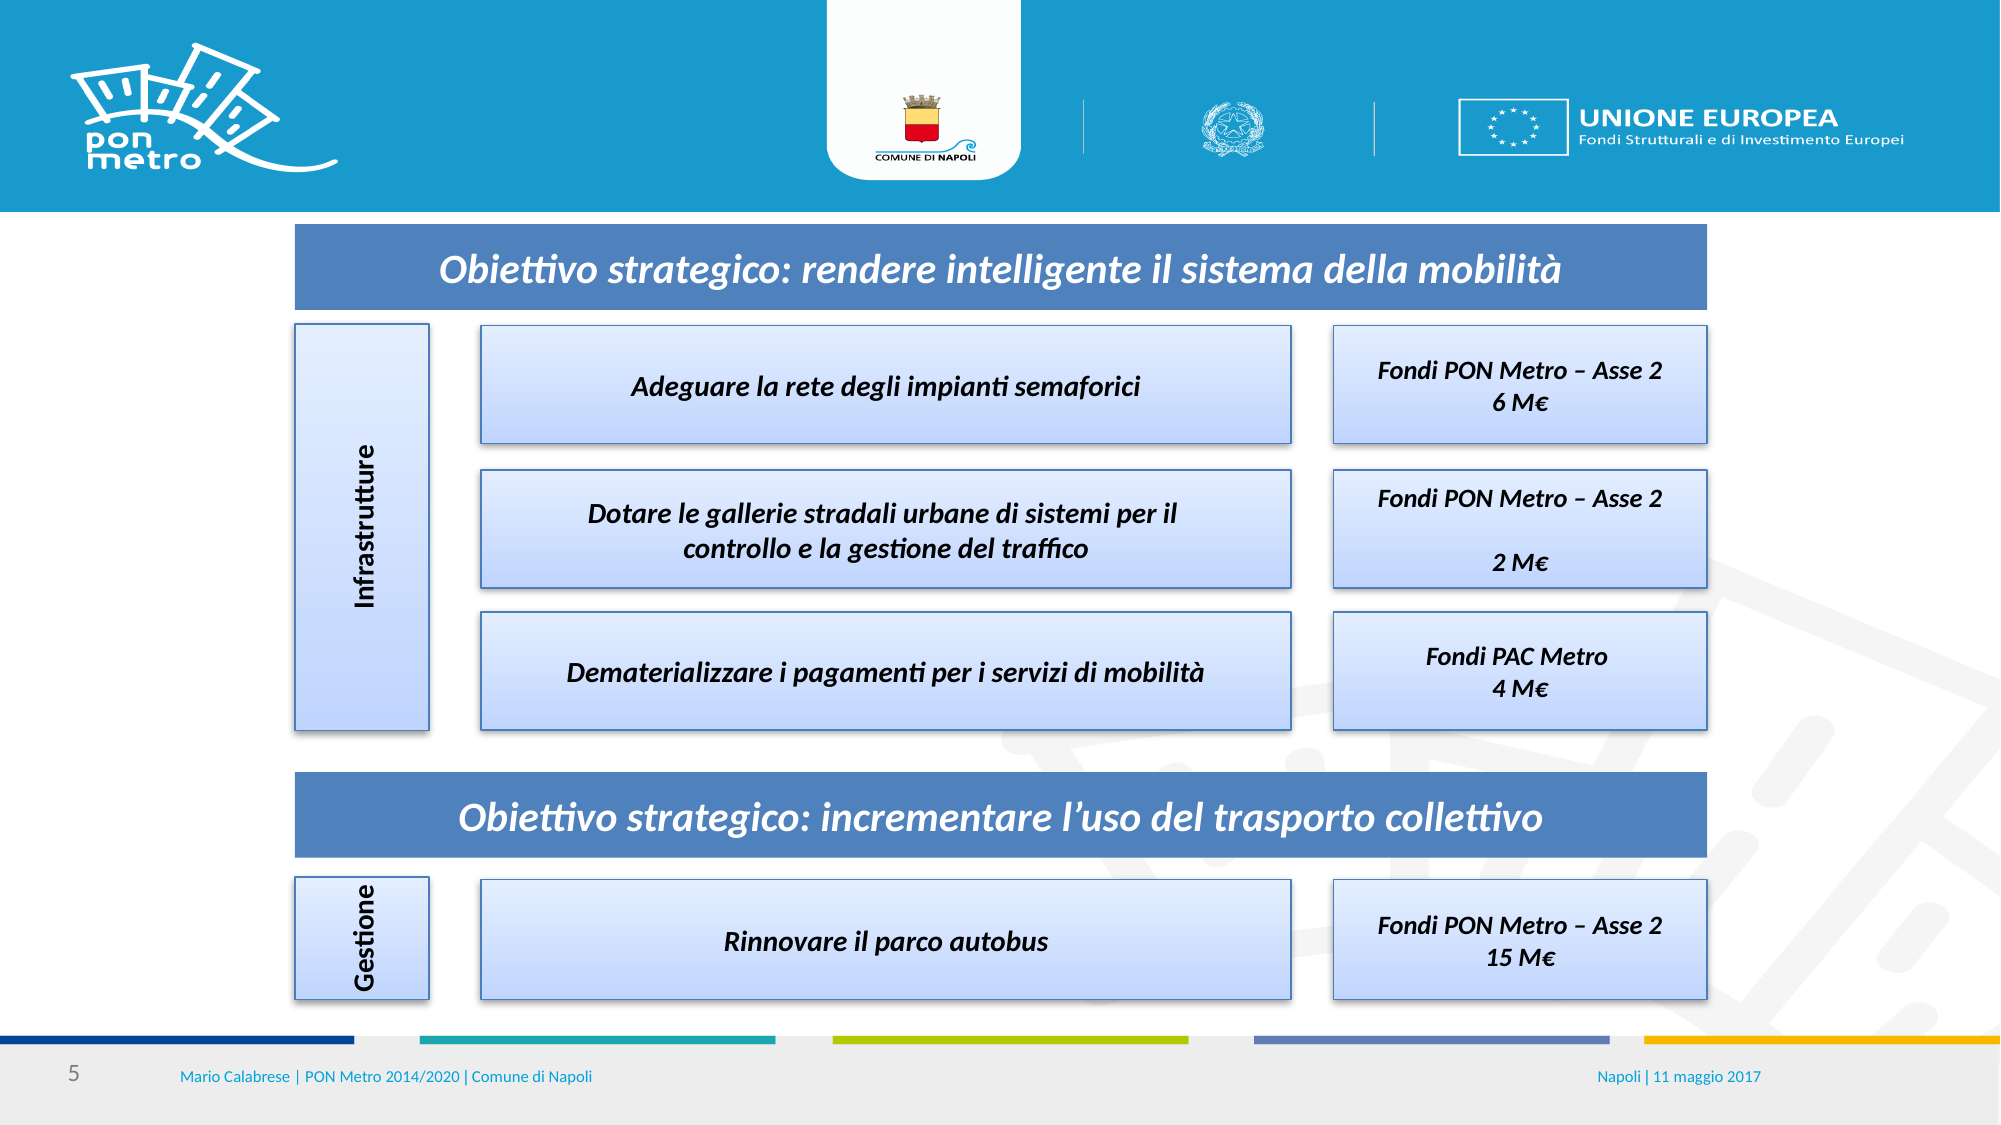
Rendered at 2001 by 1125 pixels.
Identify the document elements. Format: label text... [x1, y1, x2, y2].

text_box Gestione [294, 876, 430, 1000]
text_box Fondi PON Metro – Asse 2 15 M€ [1333, 879, 1708, 1000]
text_box Obiettivo strategico: rendere intelligente il sistema della mobilità [294, 224, 1708, 310]
text_box Fondi PON Metro – Asse 2 6 M€ [1333, 325, 1708, 444]
text_box Fondi PON Metro – Asse 2 2 M€ [1333, 469, 1708, 589]
text_box Fondi PAC Metro 4 M€ [1333, 611, 1708, 731]
picture [0, 0, 2000, 212]
text_box Dotare le gallerie stradali urbane di sistemi per il controllo e la gestione del traffico [480, 469, 1292, 589]
text_box Dematerializzare i pagamenti per i servizi di mobilità [480, 611, 1292, 731]
text_box Rinnovare il parco autobus [480, 879, 1292, 1000]
text_box Infrastrutture [294, 323, 430, 731]
text_box Obiettivo strategico: incrementare l’uso del trasporto collettivo [294, 772, 1708, 858]
picture [0, 535, 2000, 1125]
text_box Adeguare la rete degli impianti semaforici [480, 325, 1292, 444]
